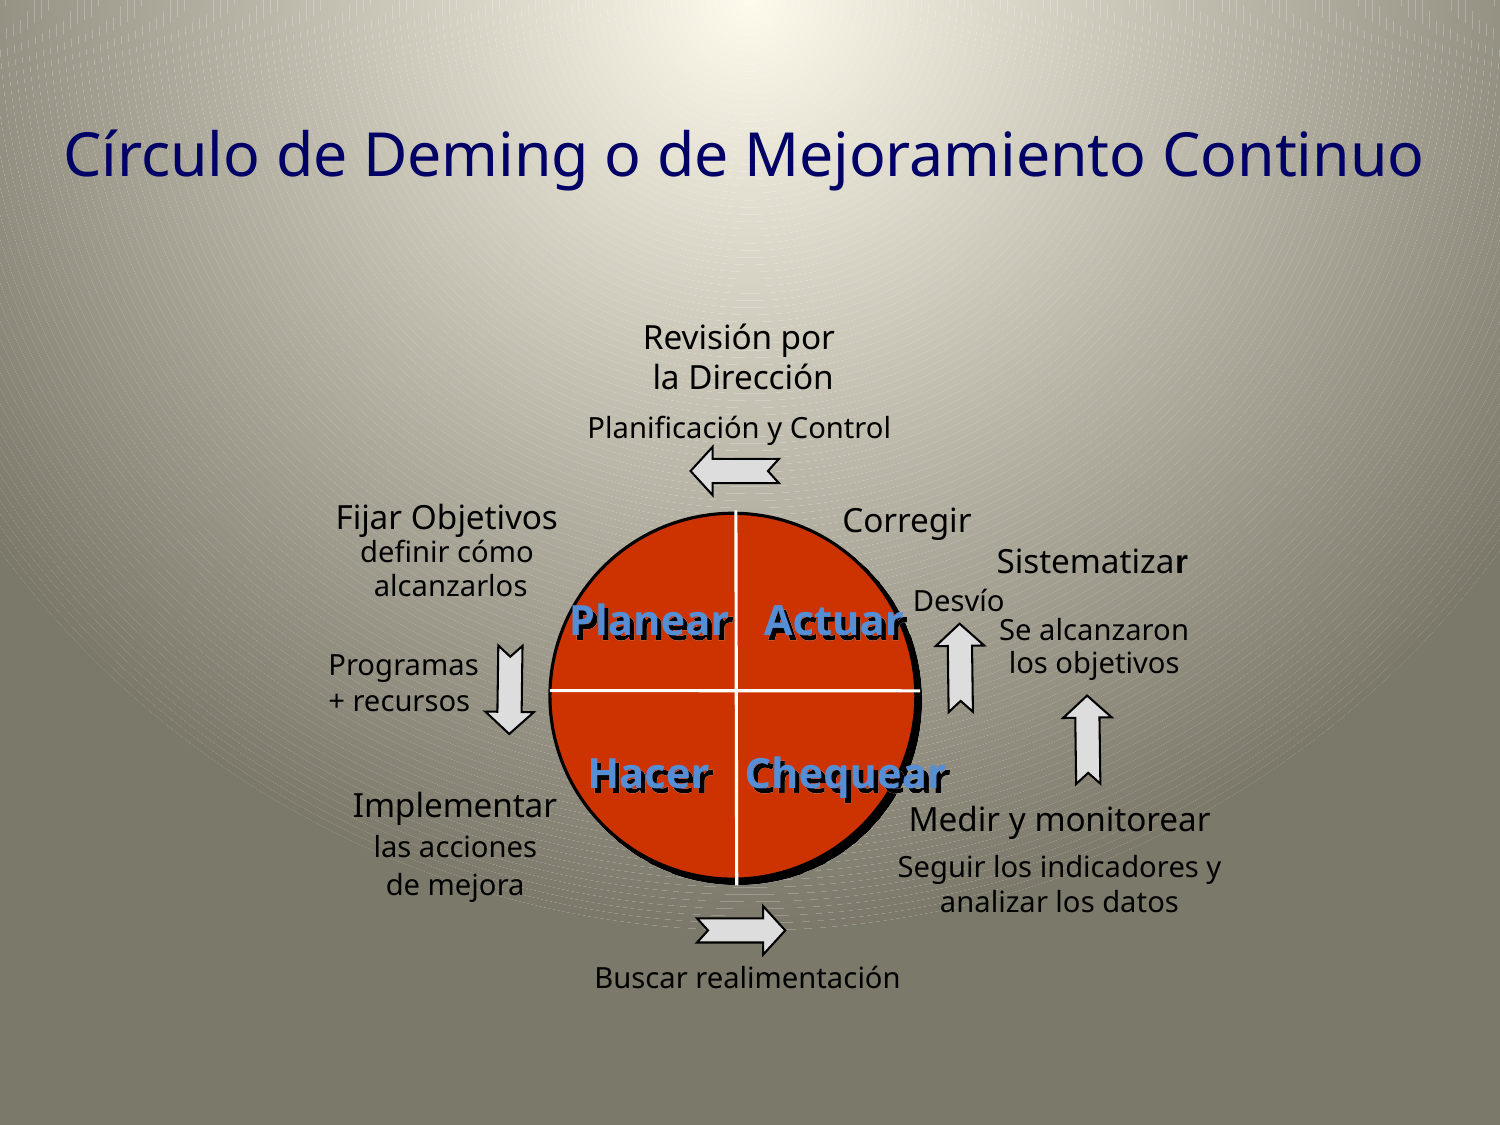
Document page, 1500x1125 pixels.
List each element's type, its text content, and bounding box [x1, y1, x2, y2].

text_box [574, 308, 905, 496]
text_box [580, 790, 1270, 1005]
title Círculo de Deming o de Mejoramiento Continuo [29, 89, 1460, 215]
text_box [310, 640, 588, 911]
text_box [962, 532, 1232, 785]
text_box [814, 491, 1019, 713]
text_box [298, 484, 954, 886]
